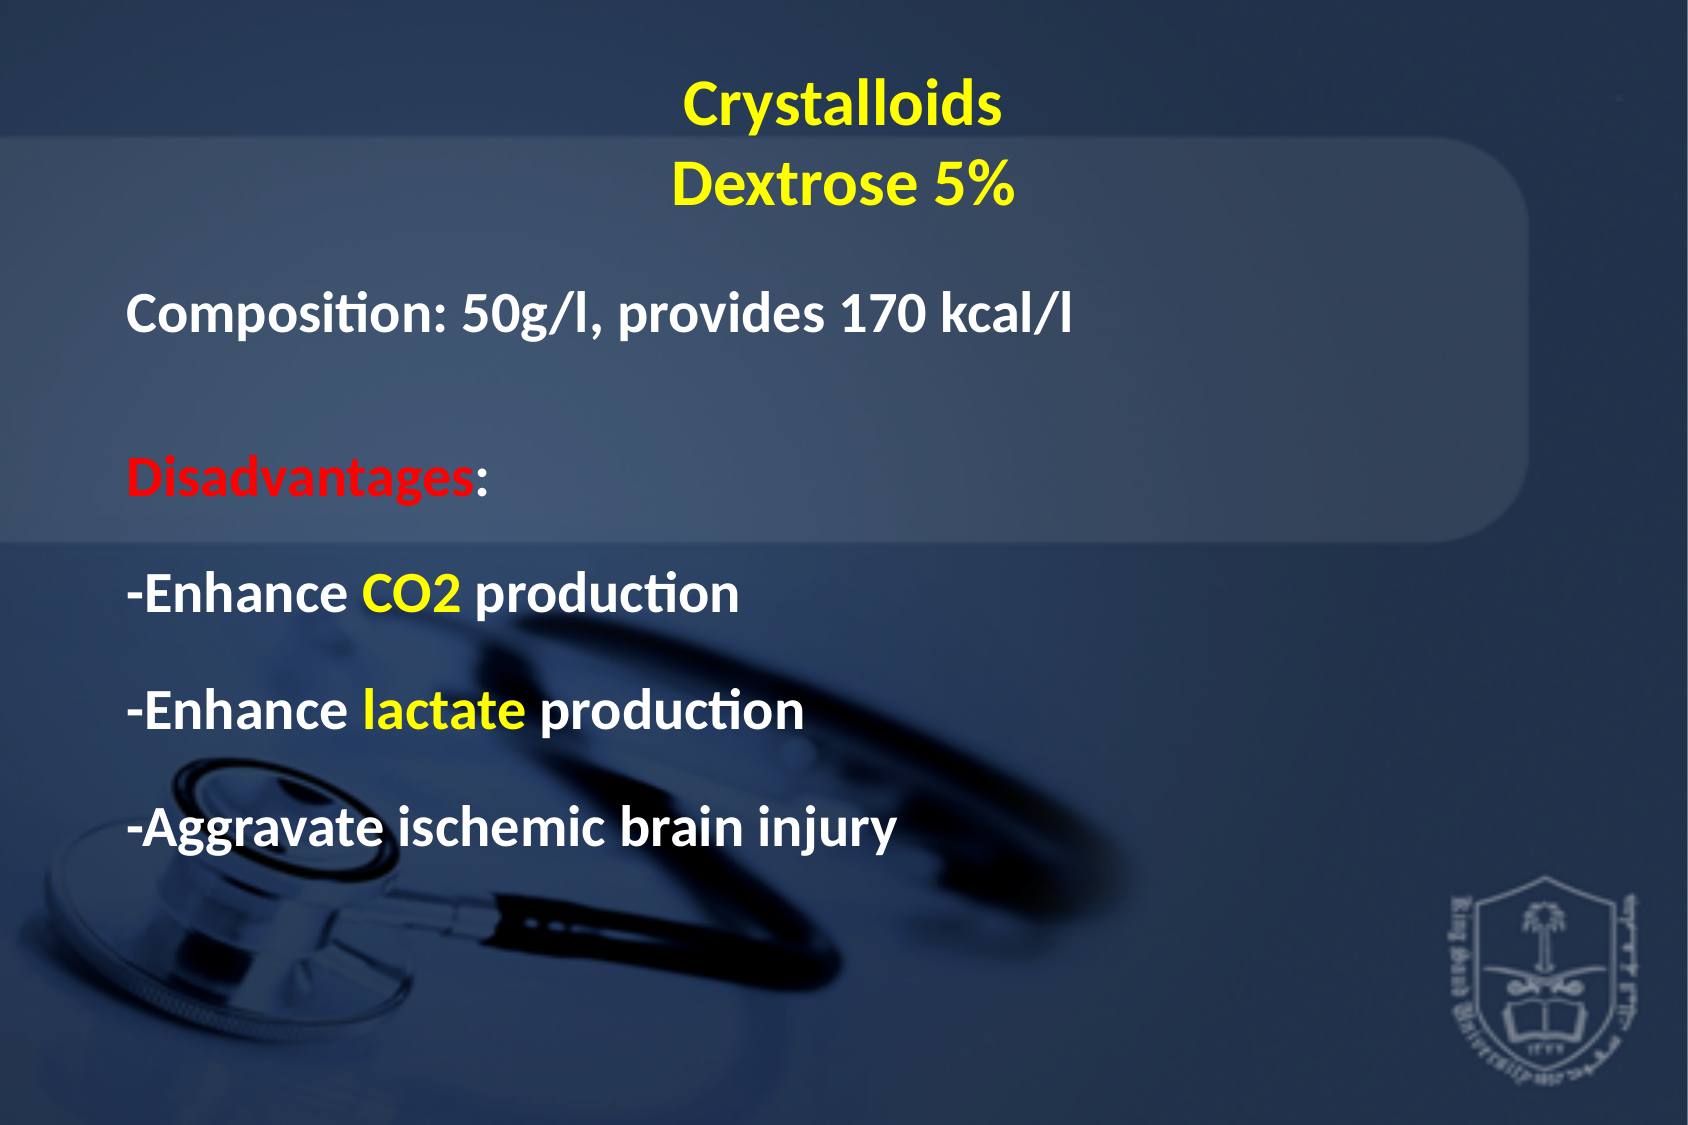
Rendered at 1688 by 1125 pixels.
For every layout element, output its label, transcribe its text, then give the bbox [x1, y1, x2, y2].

title Crystalloids Dextrose 5% [84, 45, 1604, 233]
list Composition: 50g/l, provides 170 kcal/l Disadvantages: -Enhance CO2 production -Enhance lactate production -Aggravate ischemic brain injury [111, 267, 1631, 1010]
picture [0, 0, 1688, 1125]
